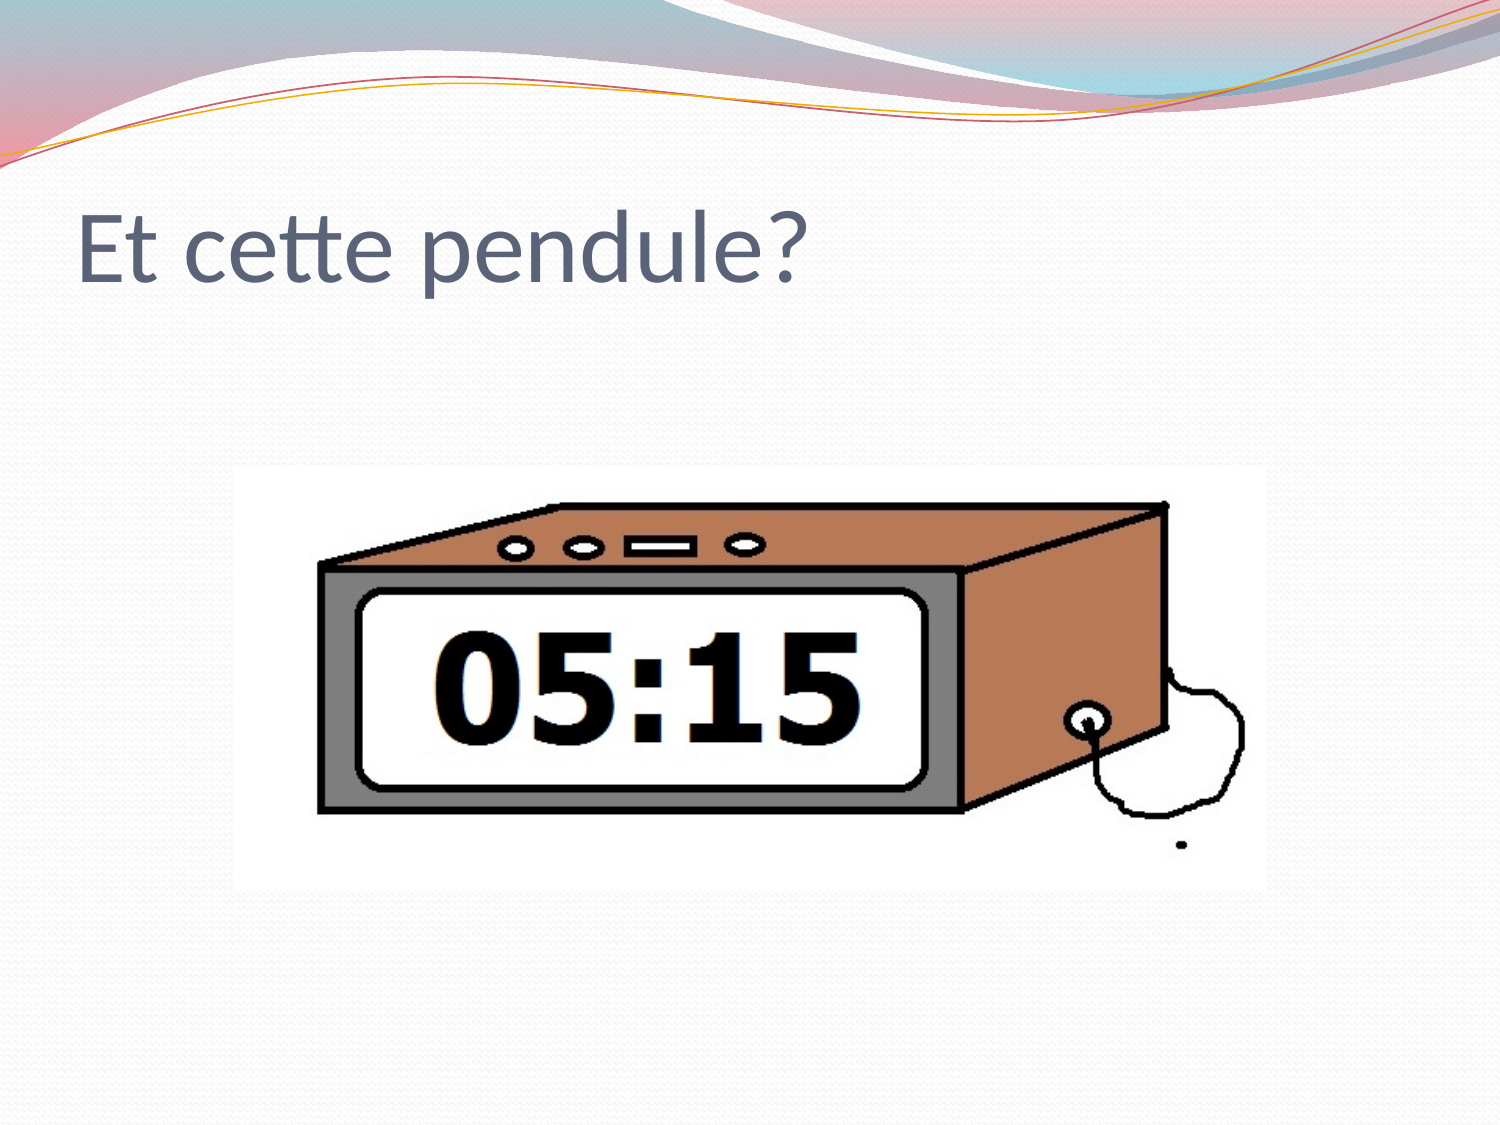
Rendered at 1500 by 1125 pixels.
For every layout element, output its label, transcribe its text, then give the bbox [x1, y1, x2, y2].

title Et cette pendule? [75, 115, 1425, 303]
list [233, 465, 1267, 890]
